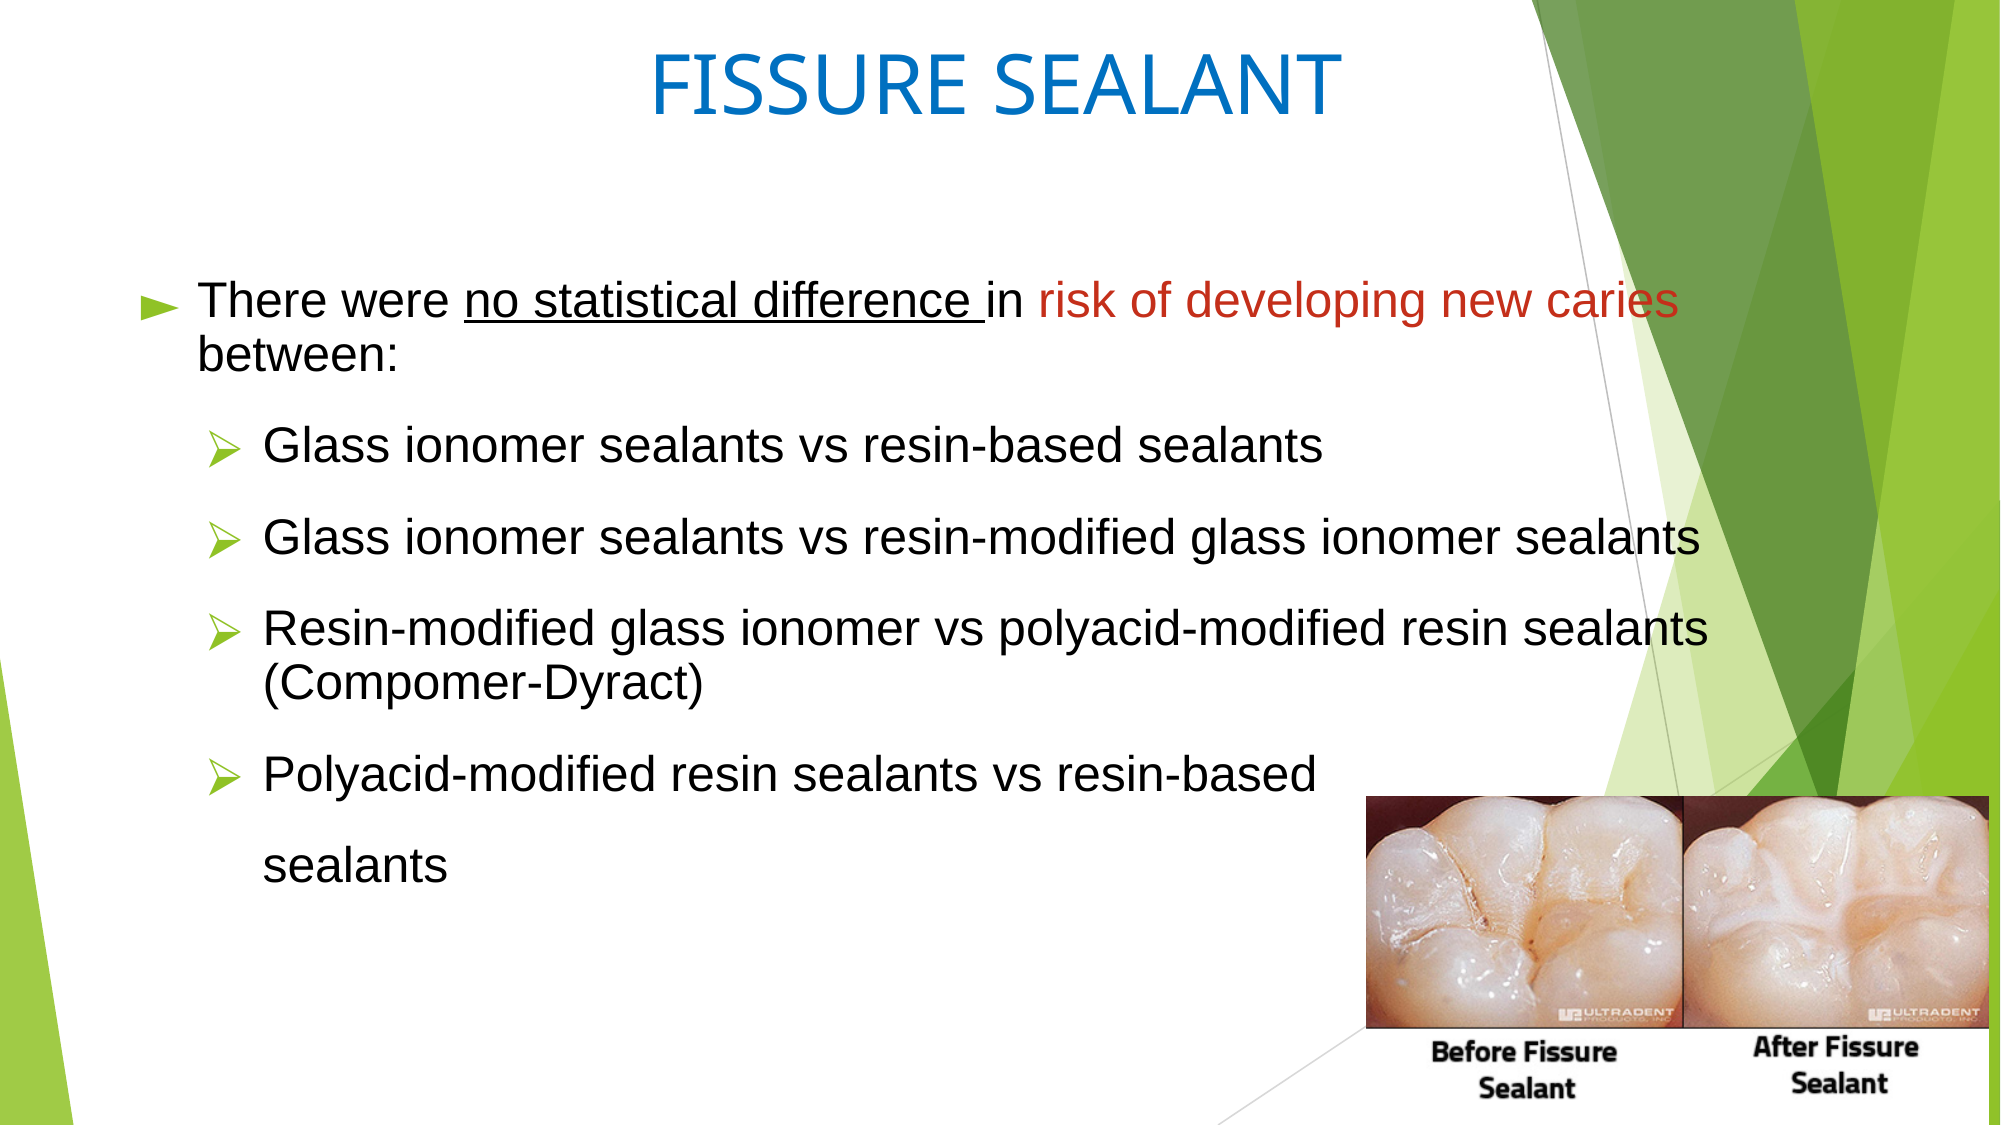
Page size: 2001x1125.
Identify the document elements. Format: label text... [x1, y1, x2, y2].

text_box FISSURE SEALANT [633, 24, 1455, 140]
list There were no statistical difference in risk of developing new caries between: Glass ionomer sealants vs resin-based sealants Glass ionomer sealants vs resin-modified glass ionomer sealants Resin-modified glass ionomer vs polyacid-modified resin sealants (Compomer-Dyract) Polyacid-modified resin sealants vs resin-based sealants [125, 211, 1759, 956]
slide_number 10 [1309, 1042, 1360, 1103]
picture [1365, 795, 1989, 1125]
